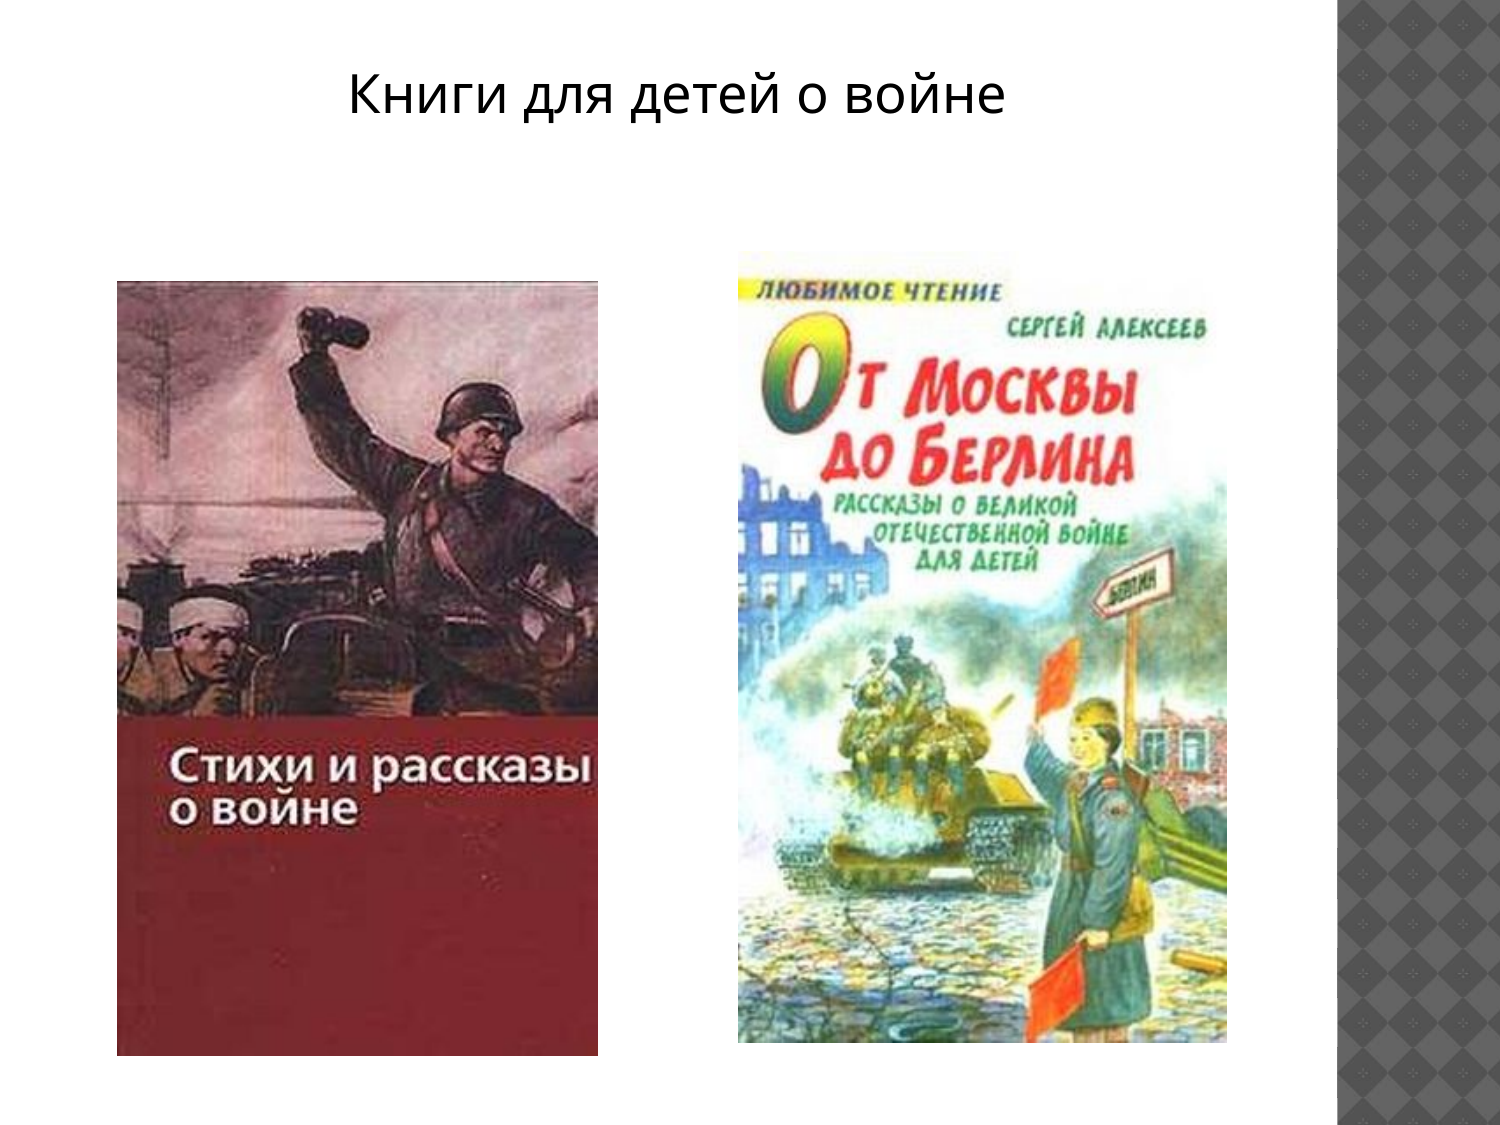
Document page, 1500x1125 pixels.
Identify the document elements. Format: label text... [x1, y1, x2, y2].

picture [738, 251, 1228, 1044]
title Книги для детей о войне [75, 52, 1263, 188]
picture [116, 280, 598, 1056]
picture [1337, 0, 1500, 1125]
